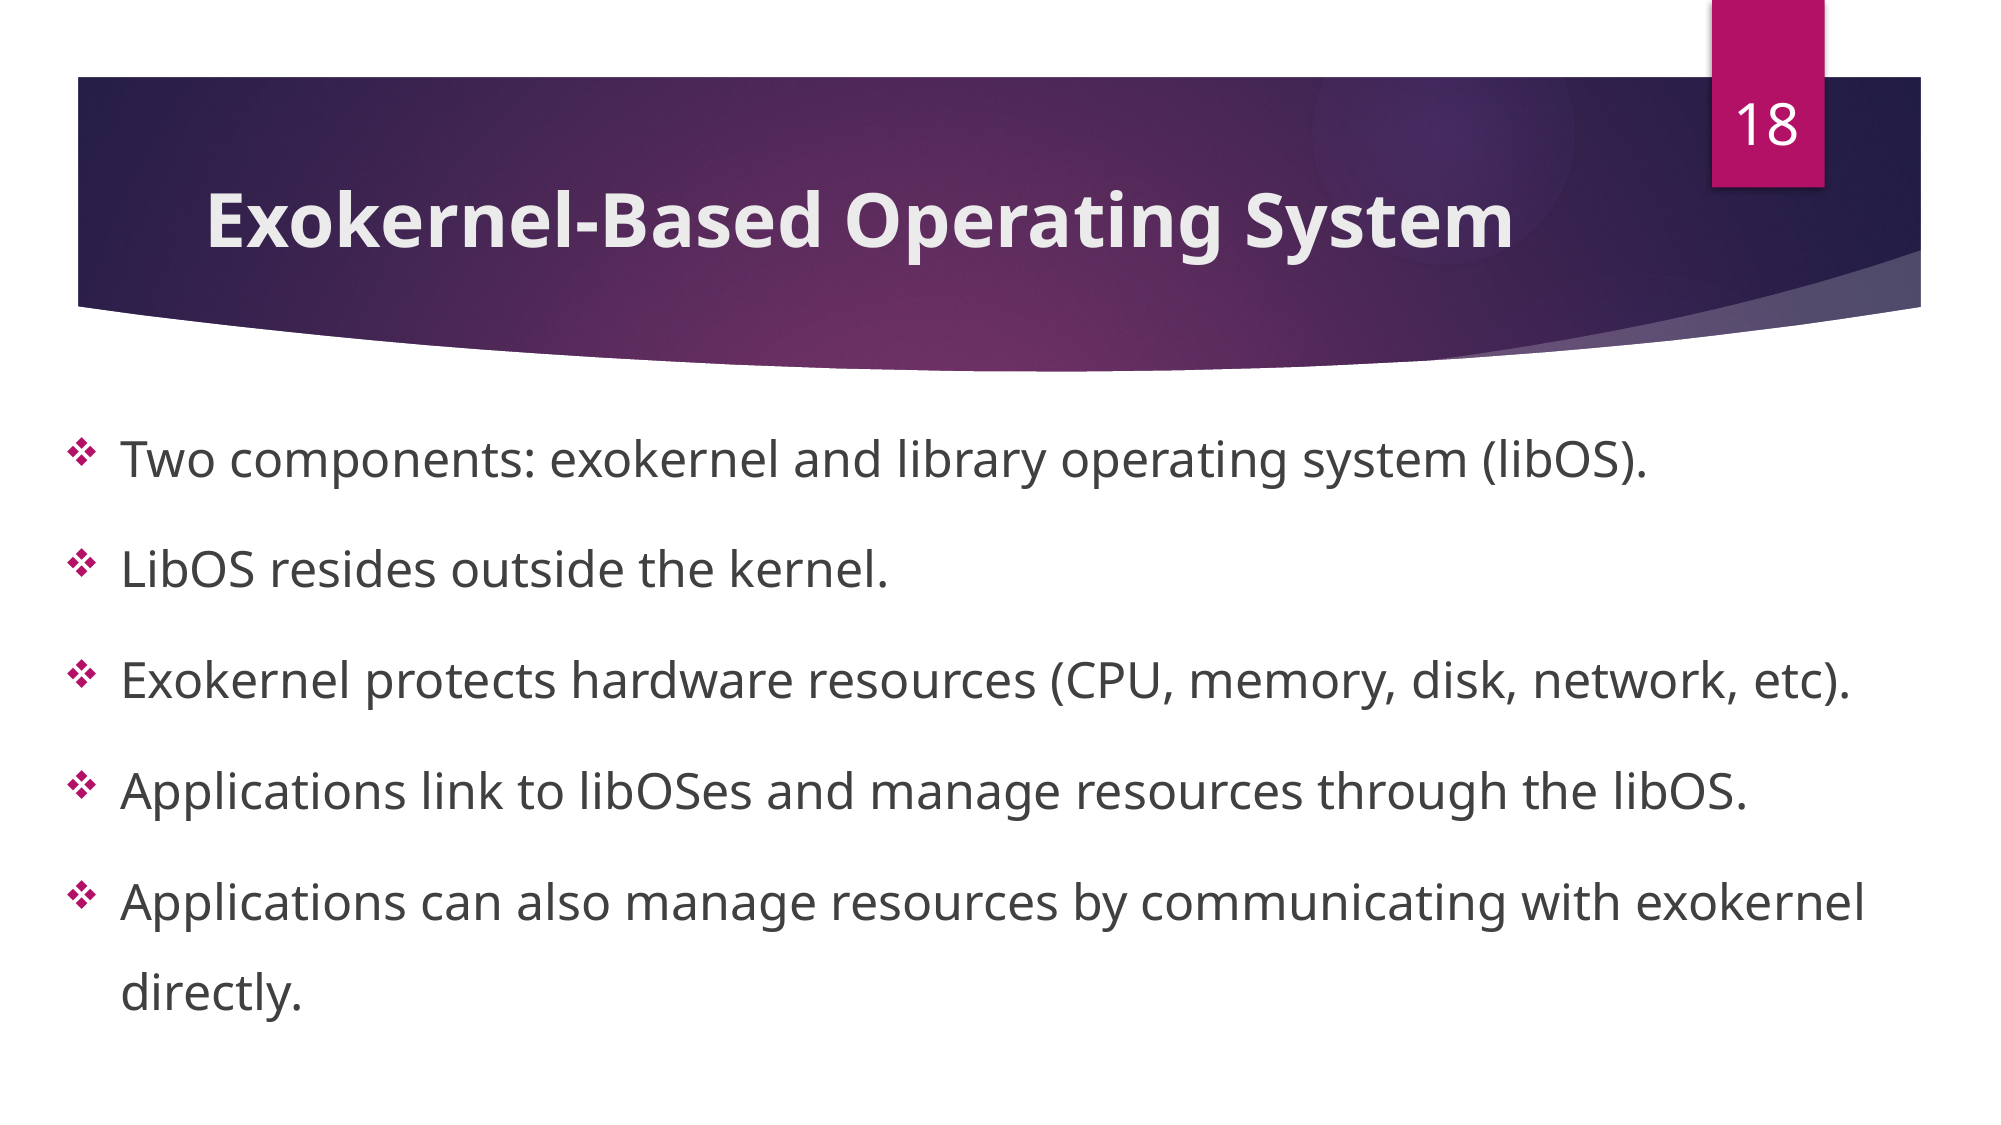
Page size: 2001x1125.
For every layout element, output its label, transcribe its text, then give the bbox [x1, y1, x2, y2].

title Exokernel-Based Operating System [189, 159, 1627, 276]
slide_number 18 [1698, 48, 1836, 175]
list Two components: exokernel and library operating system (libOS). LibOS resides outside the kernel. Exokernel protects hardware resources (CPU, memory, disk, network, etc). Applications link to libOSes and manage resources through the libOS. Applications can also manage resources by communicating with exokernel directly. [48, 389, 1933, 1008]
